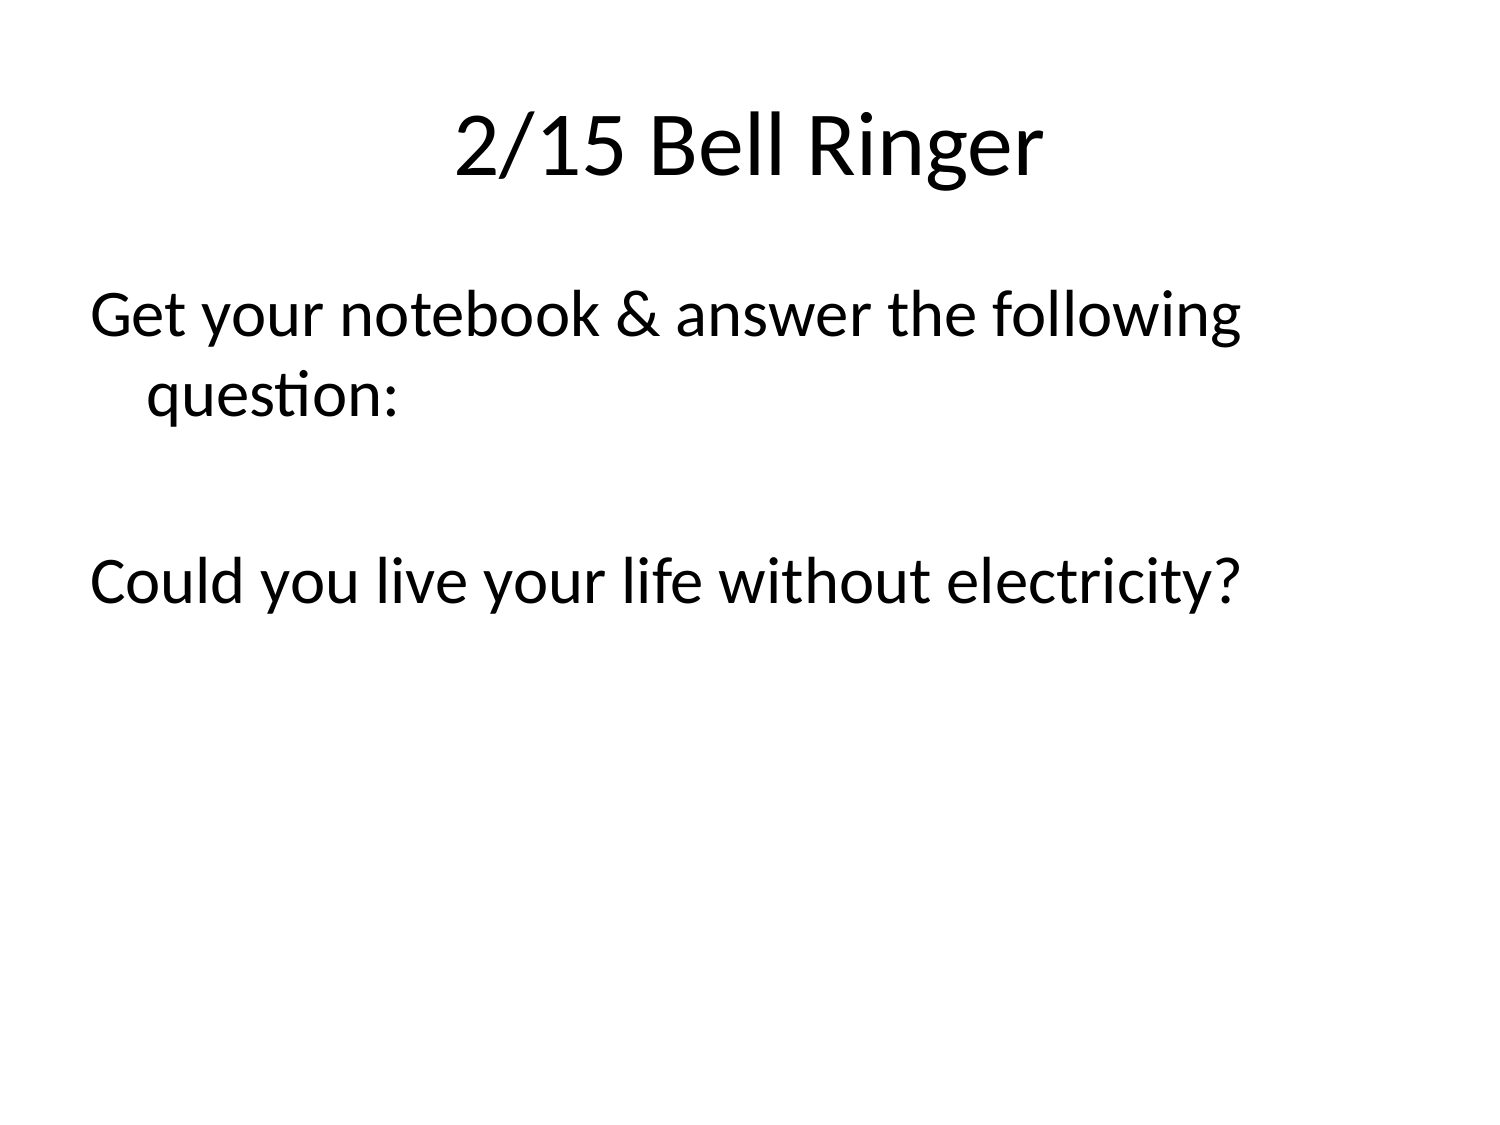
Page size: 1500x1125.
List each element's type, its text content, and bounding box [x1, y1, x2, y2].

title 2/15 Bell Ringer [75, 45, 1425, 233]
list Get your notebook & answer the following question: Could you live your life without electricity? [75, 262, 1425, 1005]
